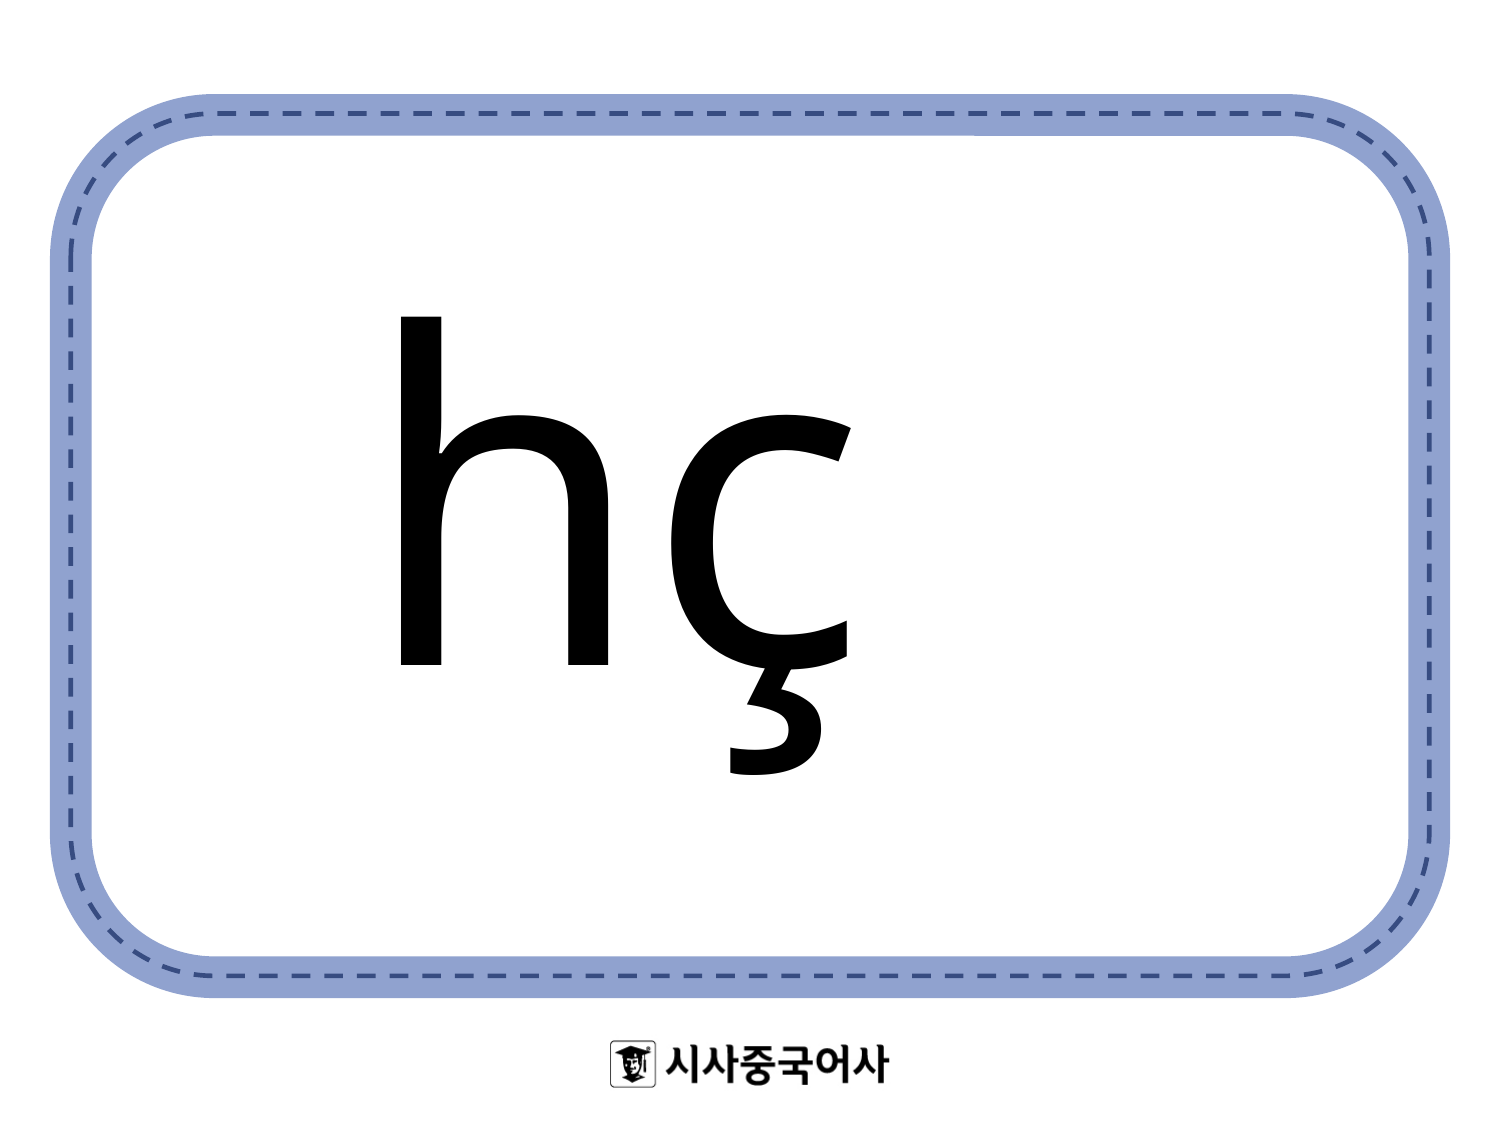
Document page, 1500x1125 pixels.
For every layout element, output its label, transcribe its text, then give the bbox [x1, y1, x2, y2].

picture [602, 1034, 898, 1094]
text_box hç [145, 125, 1354, 788]
